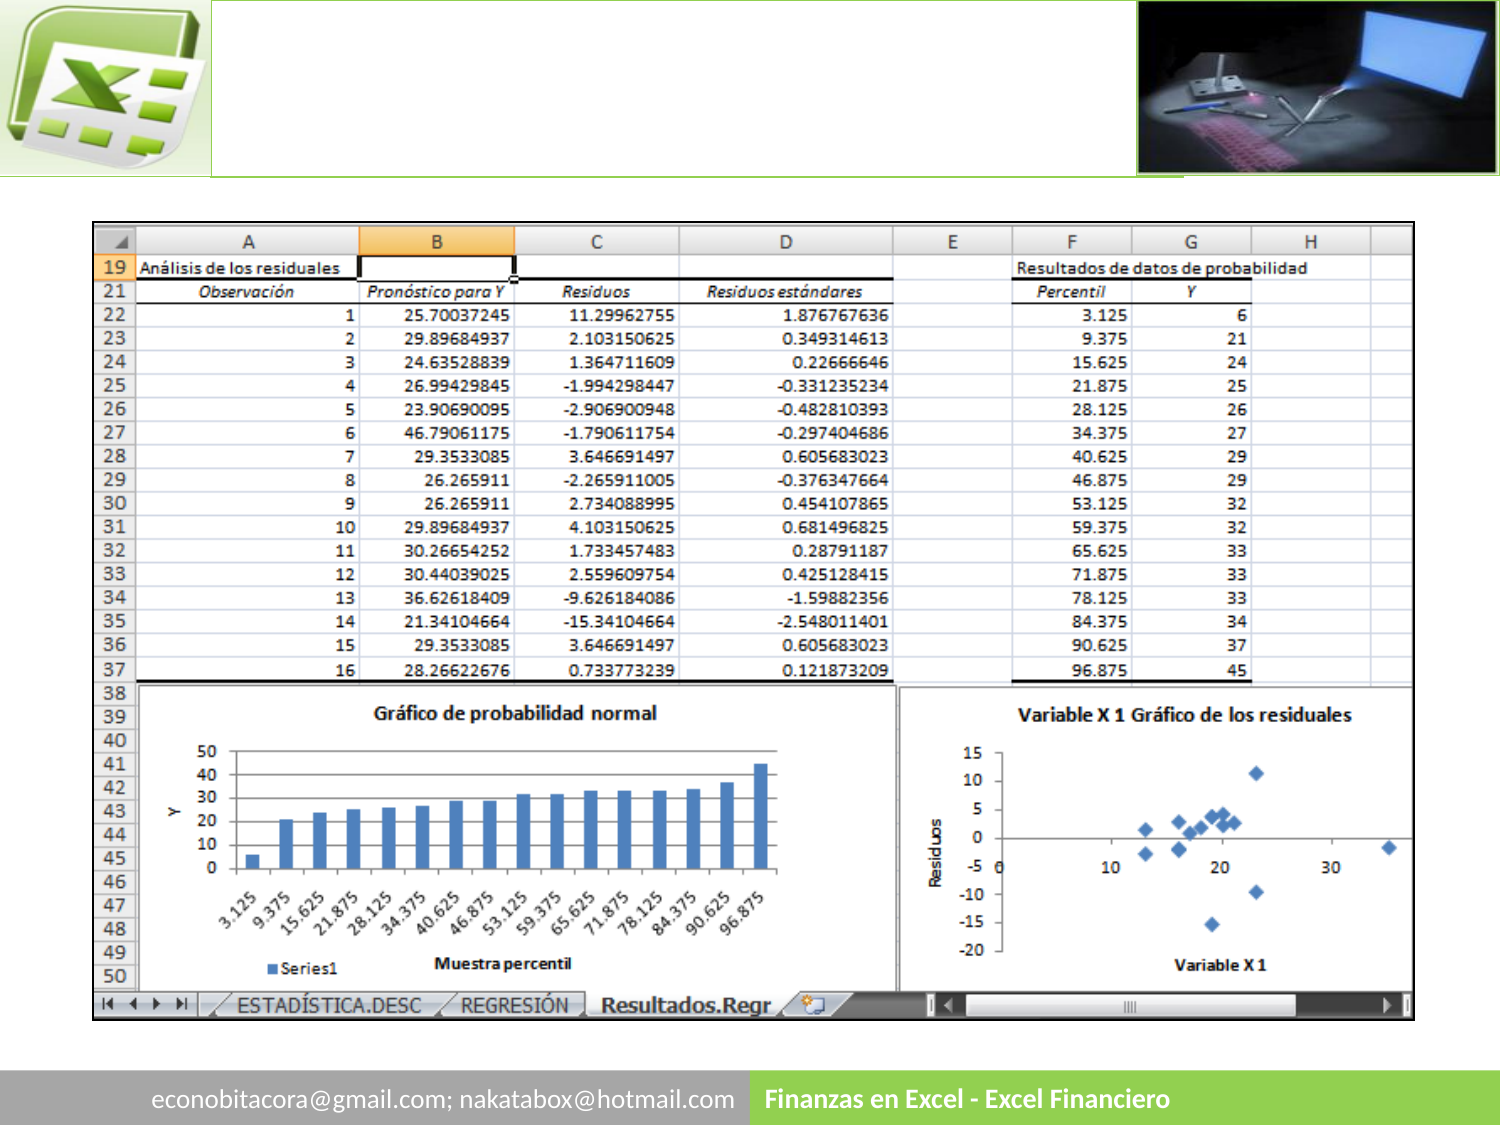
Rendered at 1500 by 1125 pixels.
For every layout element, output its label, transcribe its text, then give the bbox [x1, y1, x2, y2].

text_box [212, 0, 1134, 178]
picture [1136, 0, 1500, 177]
text_box Finanzas en Excel - Excel Financiero [749, 1070, 1500, 1125]
text_box econobitacora@gmail.com; nakatabox@hotmail.com [0, 1070, 749, 1125]
picture [93, 222, 1414, 1020]
picture [0, 0, 212, 177]
